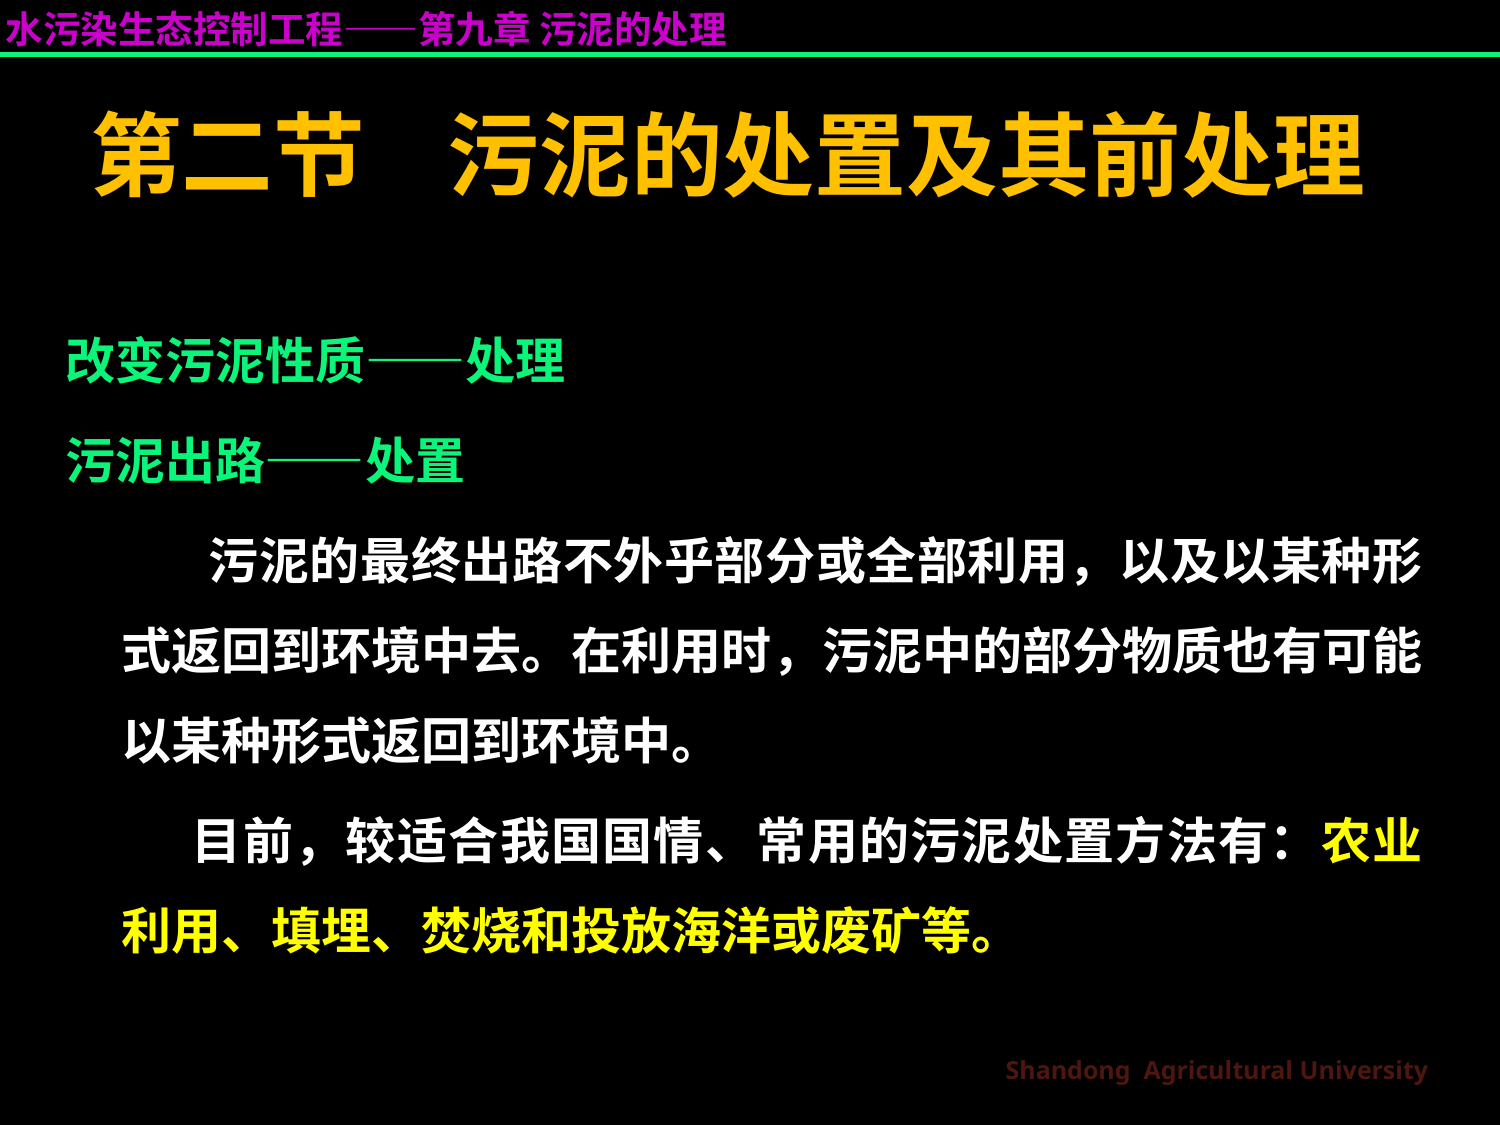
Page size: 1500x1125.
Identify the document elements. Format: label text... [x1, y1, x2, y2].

list 改变污泥性质——处理 污泥出路——处置 污泥的最终出路不外乎部分或全部利用，以及以某种形式返回到环境中去。在利用时，污泥中的部分物质也有可能以某种形式返回到环境中。 目前，较适合我国国情、常用的污泥处置方法有：农业利用、填埋、焚烧和投放海洋或废矿等。 [50, 212, 1438, 1047]
title 第二节 污泥的处置及其前处理 [75, 59, 1425, 212]
